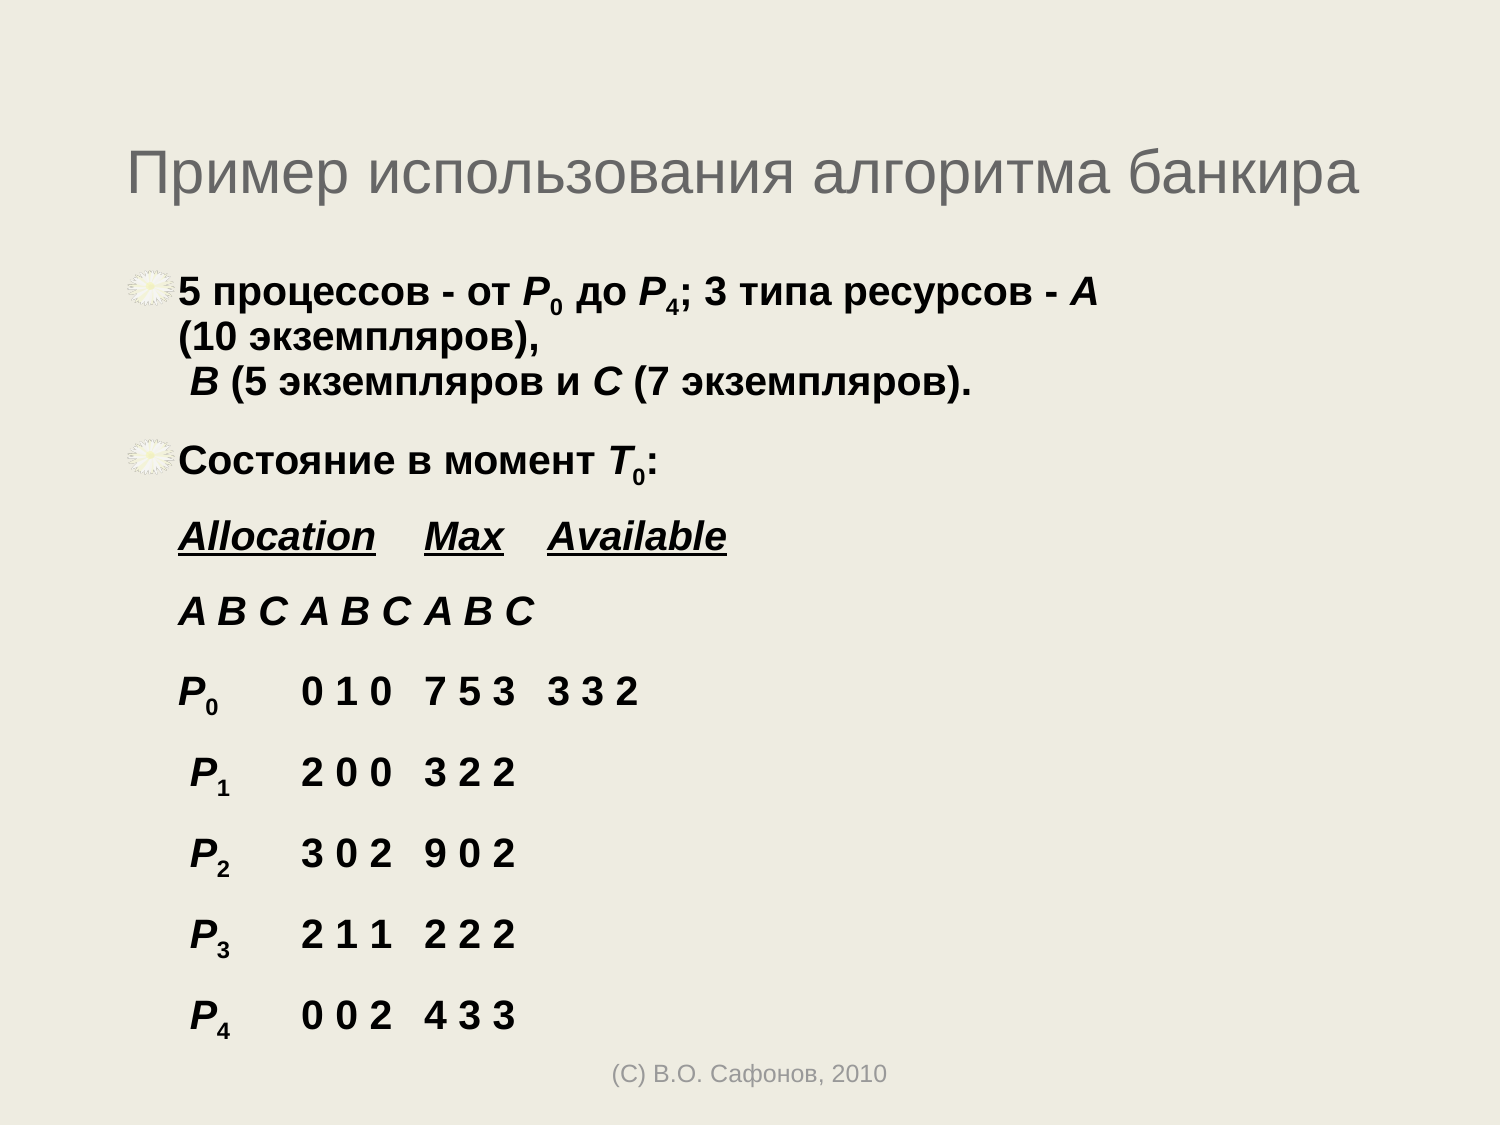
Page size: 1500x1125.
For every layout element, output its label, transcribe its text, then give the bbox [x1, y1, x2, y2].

title Пример использования алгоритма банкира [24, 99, 1463, 238]
footer (C) В.О. Сафонов, 2010 [512, 1055, 988, 1103]
picture [127, 439, 175, 475]
list 5 процессов - от P0 до P4; 3 типа ресурсов - A (10 экземпляров), B (5 экземпляров и C (7 экземпляров). Состояние в момент T0: Allocation Max Available A B C A B C A B C P0 0 1 0 7 5 3 3 3 2 P1 2 0 0 3 2 2 P2 3 0 2 9 0 2 P3 2 1 1 2 2 2 P4 0 0 2 4 3 3 [112, 257, 1430, 1055]
picture [127, 270, 175, 306]
